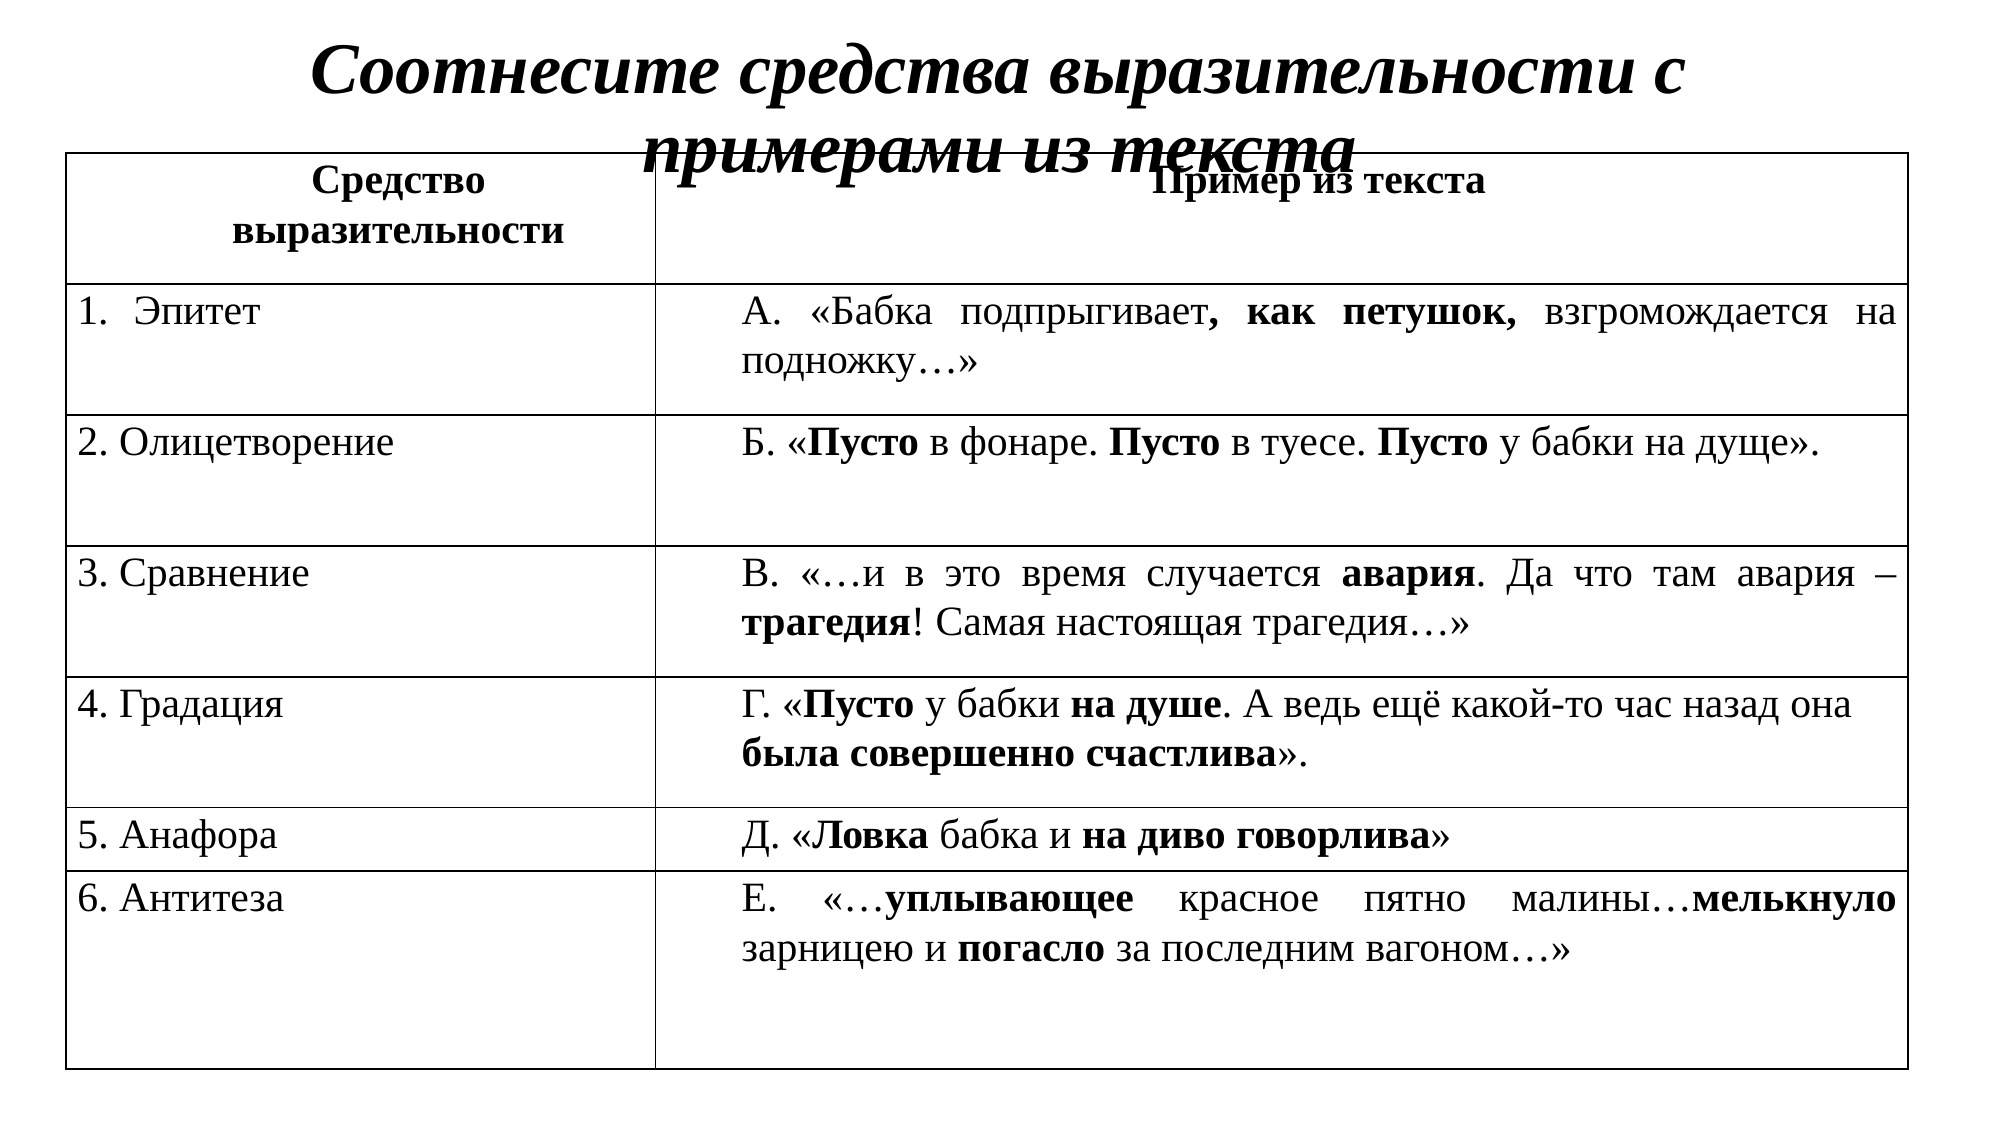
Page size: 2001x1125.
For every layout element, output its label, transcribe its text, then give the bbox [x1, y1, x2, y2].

table_cell 6. Антитеза [67, 872, 655, 1068]
table_cell 3. Сравнение [67, 547, 655, 676]
table_header Средство выразительности [67, 154, 655, 283]
title Соотнесите средства выразительности с примерами из текста [137, 22, 1863, 152]
table_cell Г. «Пусто у бабки на душе. А ведь ещё какой-то час назад она была совершенно счастлива». [656, 678, 1907, 807]
table_cell 4. Градация [67, 678, 655, 807]
table_cell Б. «Пусто в фонаре. Пусто в туесе. Пусто у бабки на дуще». [656, 416, 1907, 545]
table_cell А. «Бабка подпрыгивает, как петушок, взгромождается на подножку…» [656, 285, 1907, 414]
table_cell В. «…и в это время случается авария. Да что там авария – трагедия! Самая настоящая трагедия…» [656, 547, 1907, 676]
table_cell Е. «…уплывающее красное пятно малины…мелькнуло зарницею и погасло за последним вагоном…» [656, 872, 1907, 1068]
table_cell 2. Олицетворение [67, 416, 655, 545]
table_cell Д. «Ловка бабка и на диво говорлива» [656, 808, 1907, 870]
table_header Пример из текста [656, 154, 1907, 283]
table_cell 5. Анафора [67, 808, 655, 870]
table_cell Эпитет [67, 285, 655, 414]
